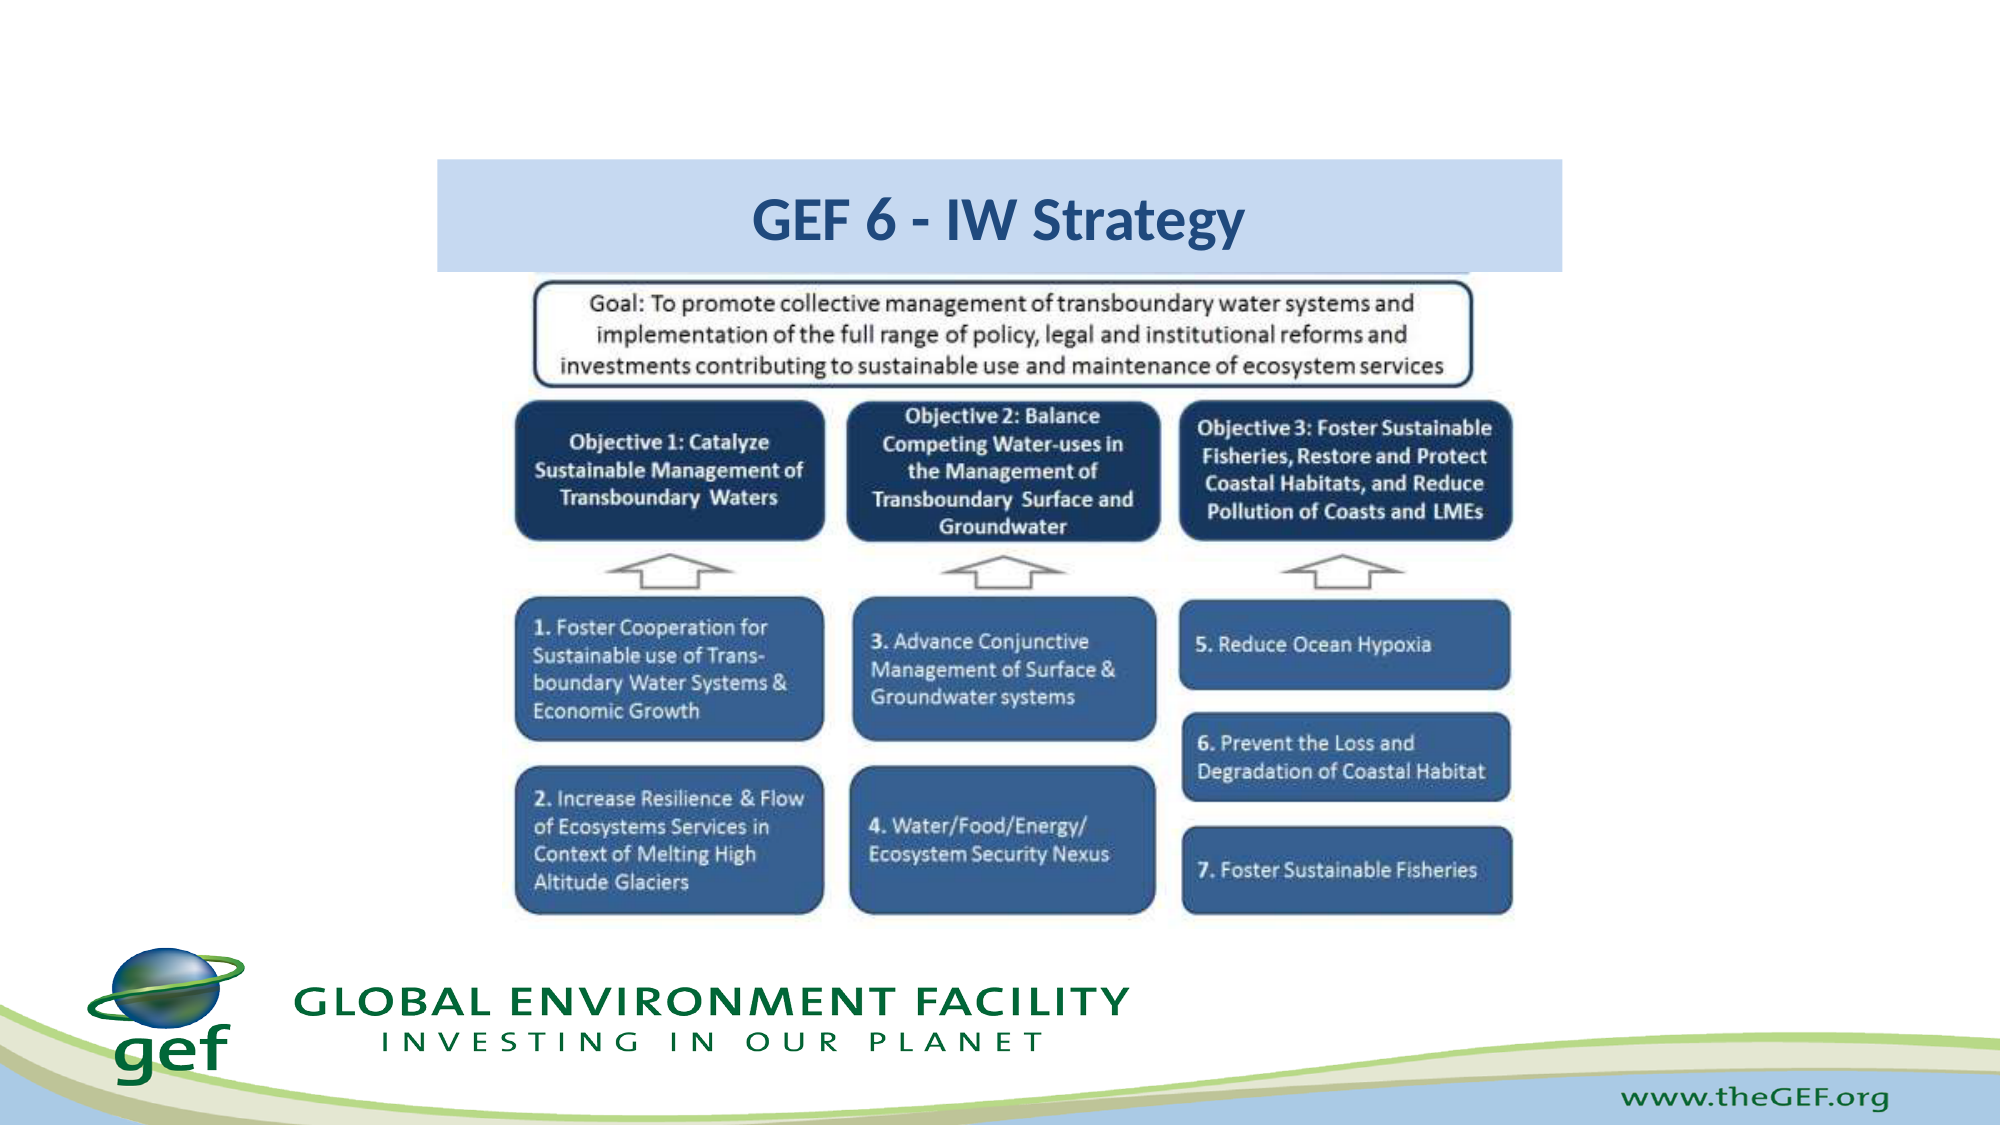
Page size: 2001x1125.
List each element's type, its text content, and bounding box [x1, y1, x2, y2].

picture [0, 215, 2000, 1125]
title GEF 6 - IW Strategy [437, 159, 1563, 273]
